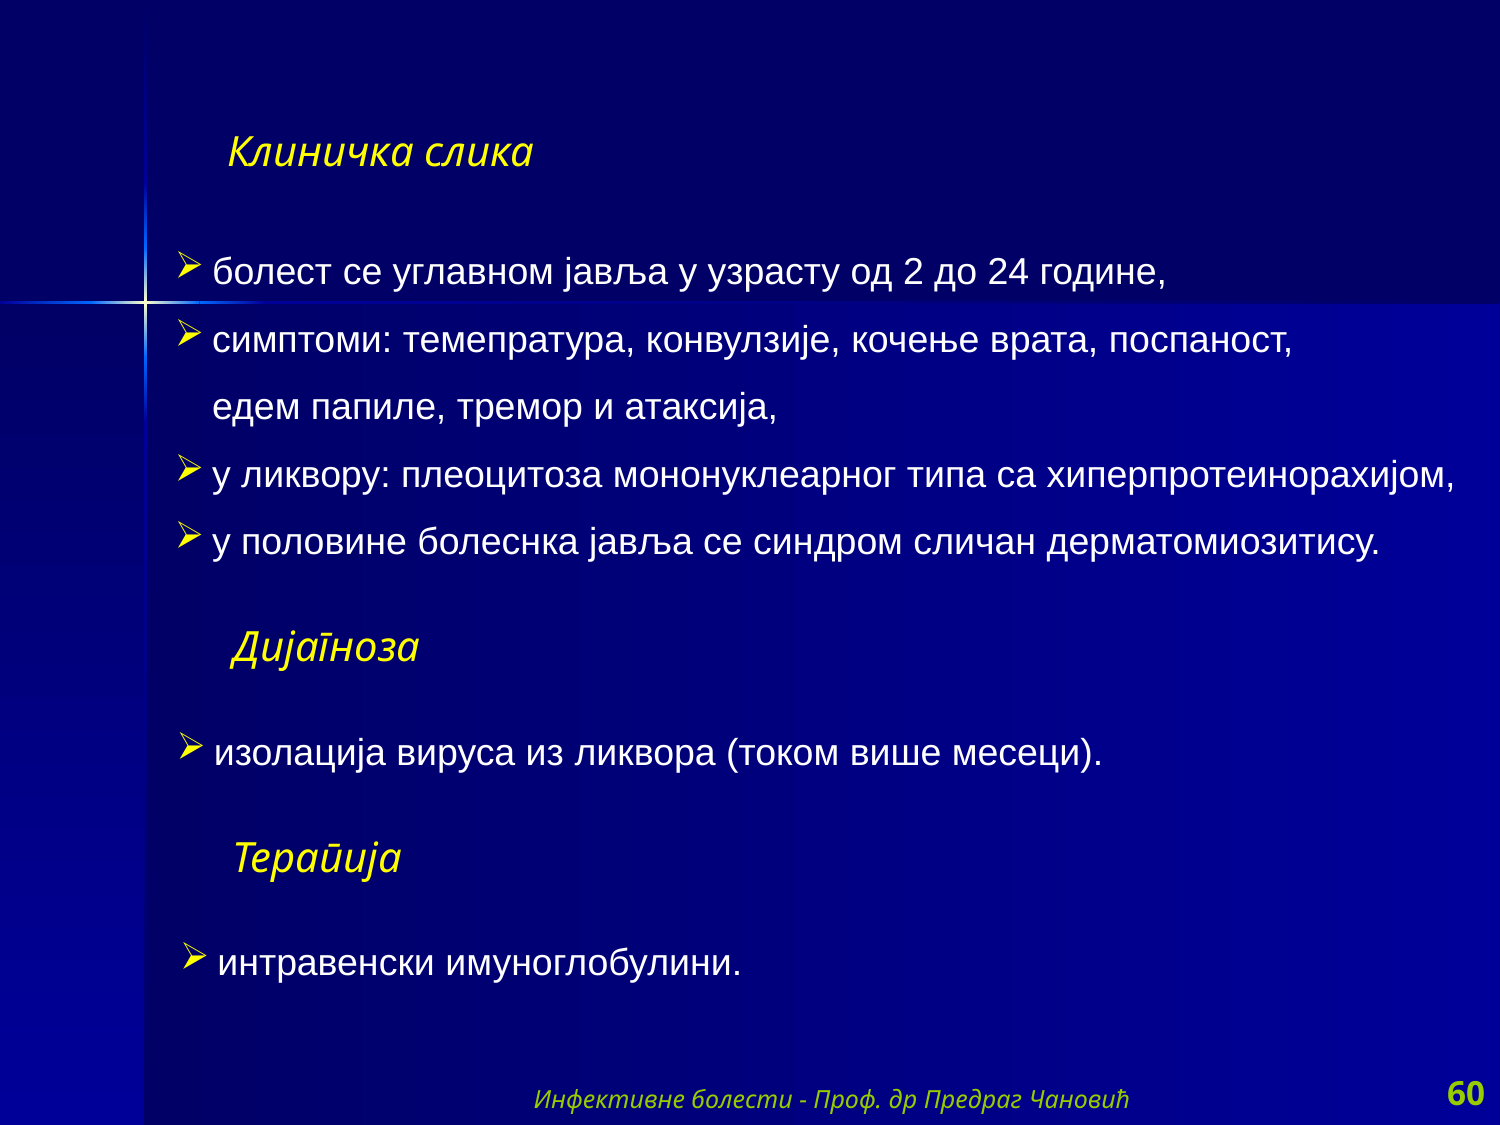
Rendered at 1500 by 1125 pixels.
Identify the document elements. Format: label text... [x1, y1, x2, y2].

text_box Клиничка слика [212, 116, 587, 182]
text_box болест се углавном јавља у узрасту од 2 до 24 године, симптоми: темепратура, конвулзије, кочење врата, поспаност, едем папиле, тремор и атаксија, у ликвору: плеоцитоза мононуклеарног типа са хиперпротеинорахијом, у половине болеснка јавља се синдром сличан дерматомиозитису. [160, 217, 1500, 570]
text_box Дијагноза [219, 612, 468, 677]
text_box изолација вируса из ликвора (током више месеци). [161, 697, 1160, 781]
text_box интравенски имуноглобулини. [165, 908, 792, 991]
slide_number 60 [1345, 1049, 1500, 1125]
footer Инфективне болести - Проф. др Предраг Чановић [430, 1049, 1235, 1125]
text_box Терапија [217, 823, 448, 888]
